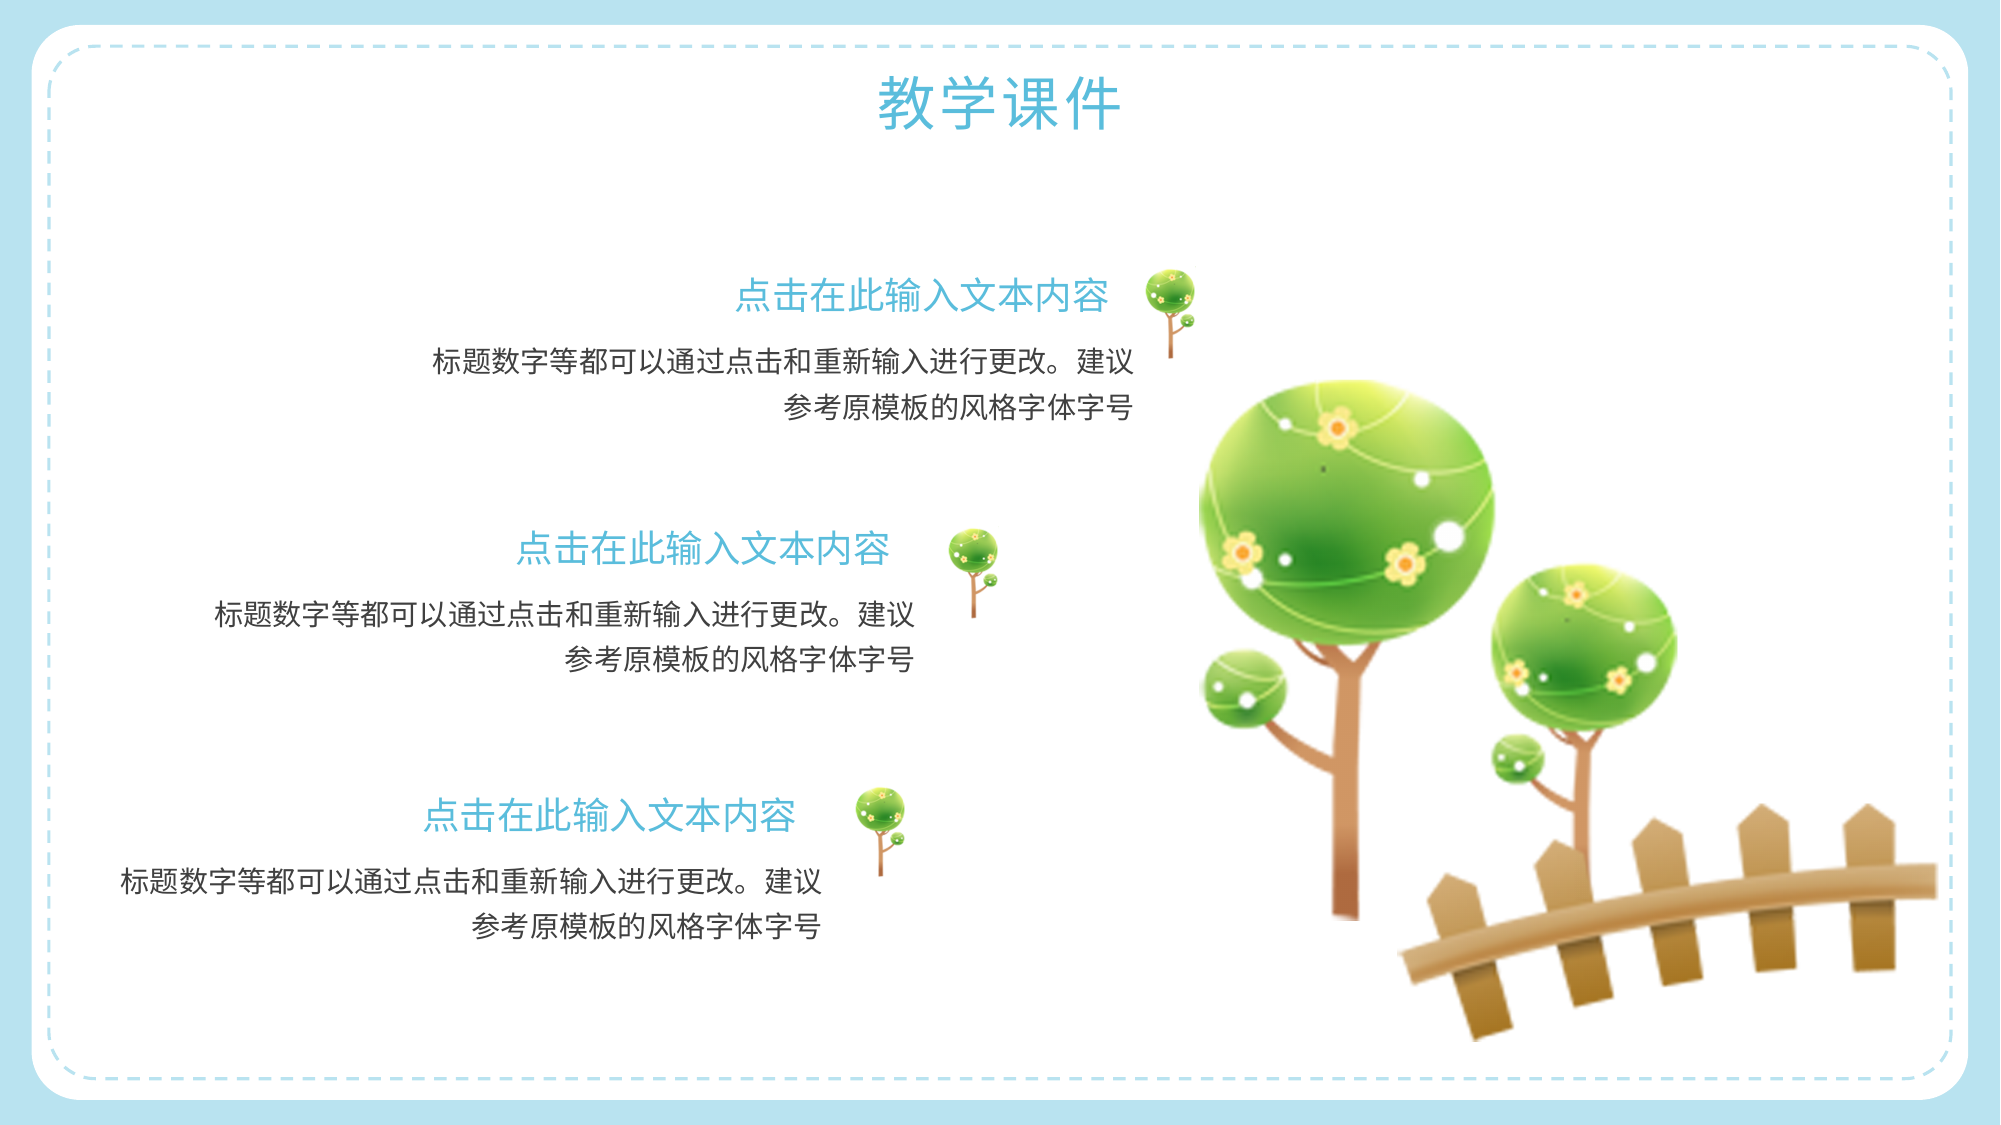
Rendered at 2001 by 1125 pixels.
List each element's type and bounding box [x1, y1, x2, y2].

picture [948, 526, 999, 620]
text_box [0, 0, 2000, 1125]
text_box [31, 24, 1969, 1100]
picture [1145, 266, 1196, 360]
picture [854, 784, 905, 878]
picture [1190, 373, 1952, 1052]
